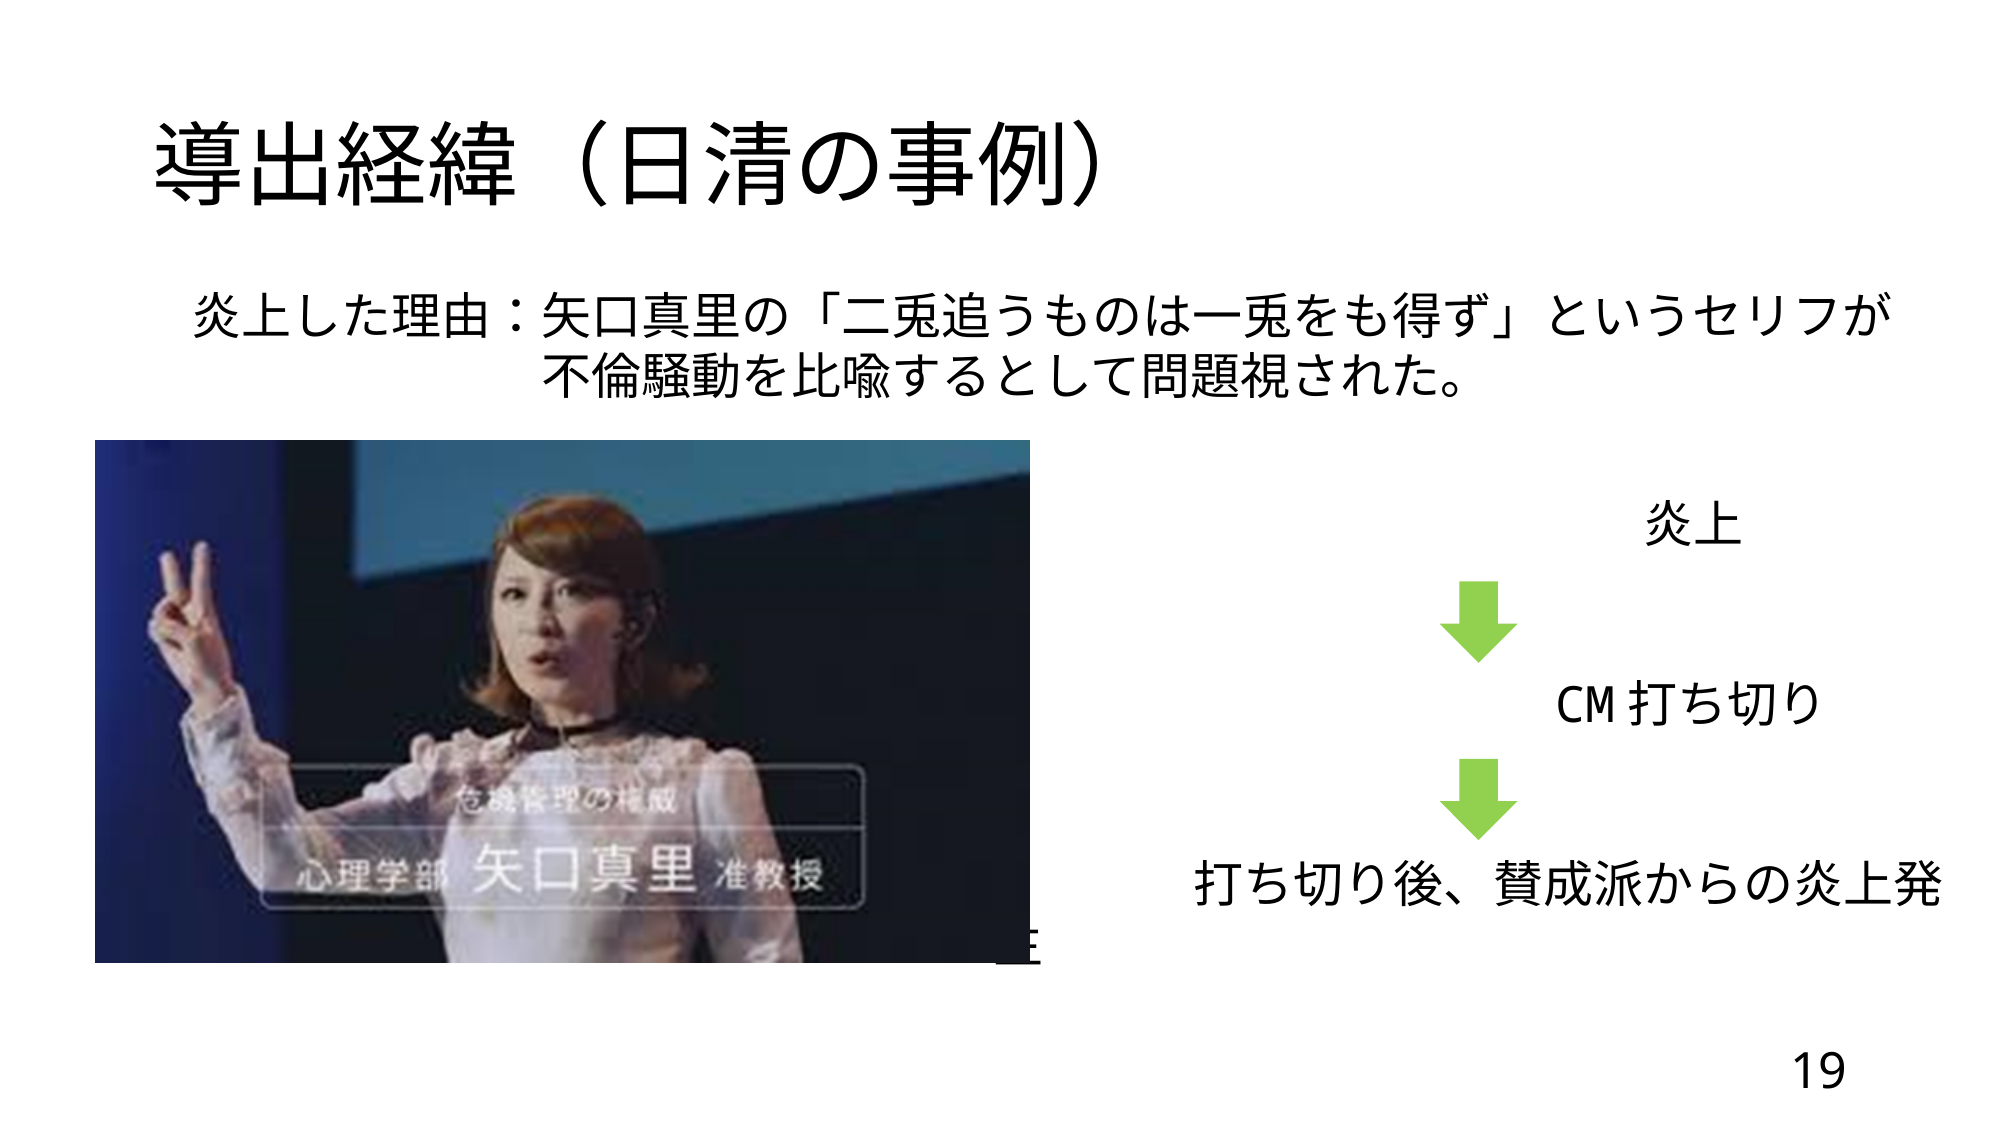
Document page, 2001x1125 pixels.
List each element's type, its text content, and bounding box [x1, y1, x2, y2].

title 導出経緯（日清の事例） [137, 59, 1863, 278]
text_box 炎上した理由：矢口真里の「二兎追うものは一兎をも得ず」というセリフが 不倫騒動を比喩するとして問題視された。 [176, 277, 1936, 412]
text_box 炎上 CM打ち切り 打ち切り後、賛成派からの炎上発生 [978, 440, 1979, 1071]
slide_number 19 [1412, 1071, 1863, 1103]
picture [95, 440, 1030, 963]
text_box [1439, 758, 1518, 841]
text_box [1439, 581, 1518, 663]
